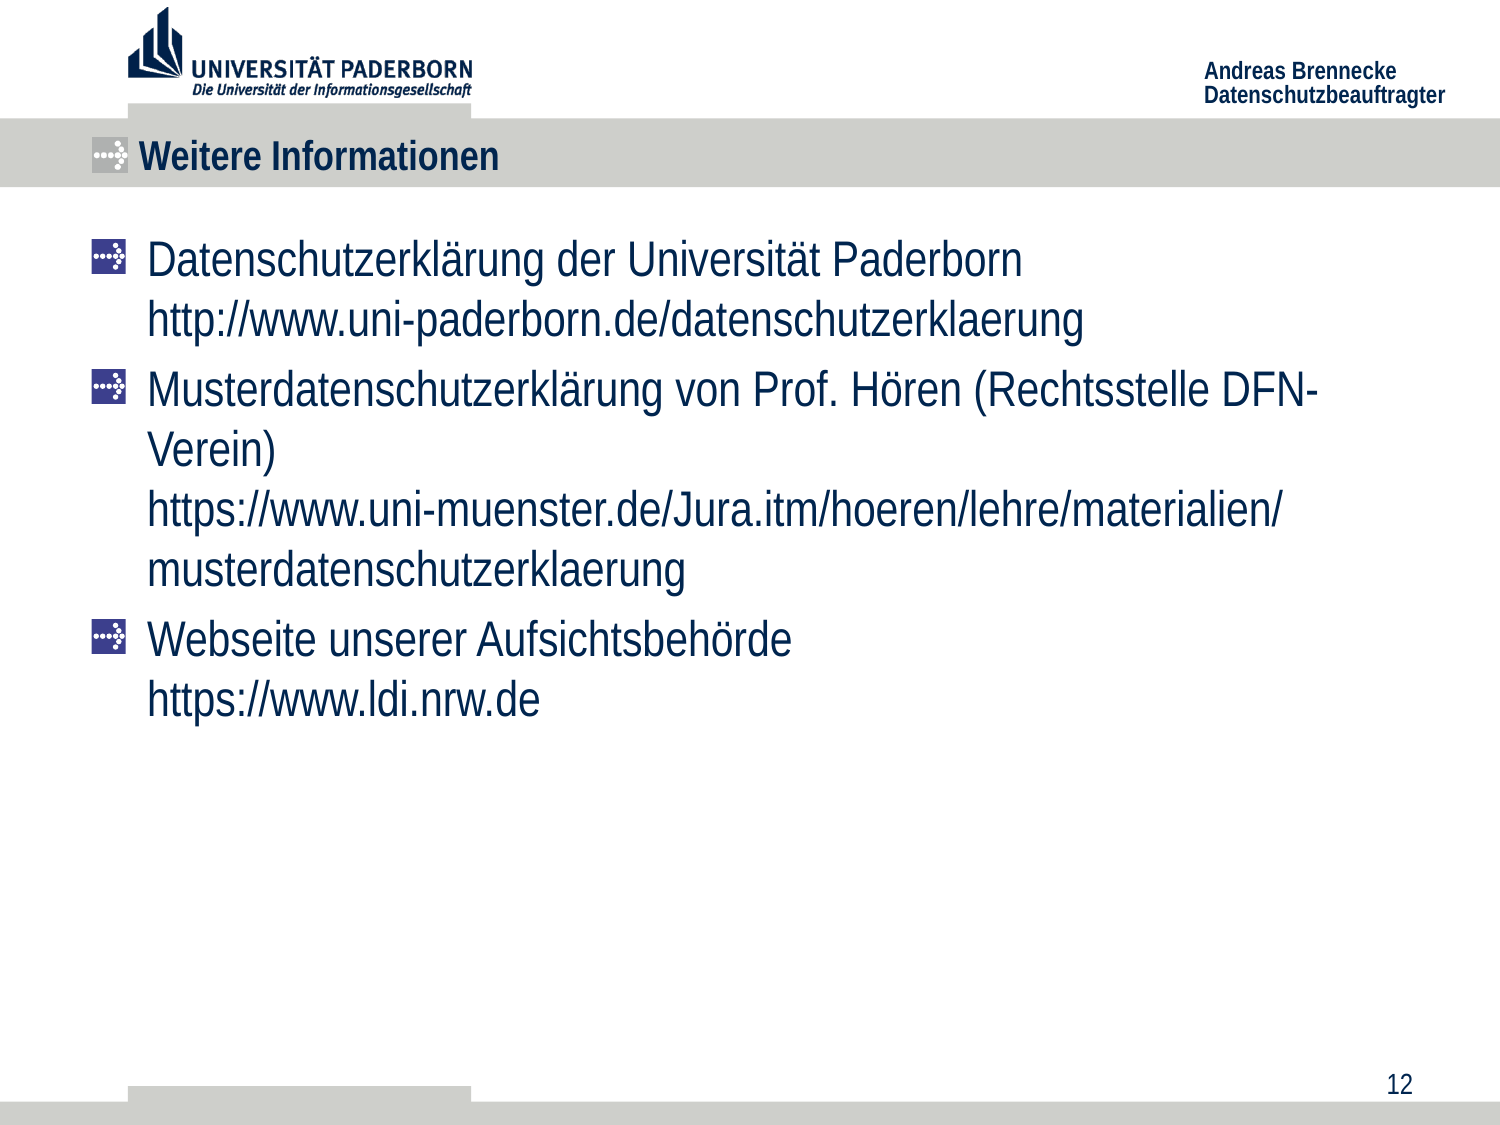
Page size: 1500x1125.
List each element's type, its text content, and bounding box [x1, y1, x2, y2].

title Weitere Informationen [123, 122, 1430, 186]
slide_number 12 [1095, 1057, 1429, 1123]
picture [128, 7, 472, 98]
list Datenschutzerklärung der Universität Paderborn http://www.uni-paderborn.de/datenschutzerklaerung Musterdatenschutzerklärung von Prof. Hören (Rechtsstelle DFN-Verein) https://www.uni-muenster.de/Jura.itm/hoeren/lehre/materialien/ musterdatenschutzerklaerung Webseite unserer Aufsichtsbehörde https://www.ldi.nrw.de [75, 218, 1438, 1073]
